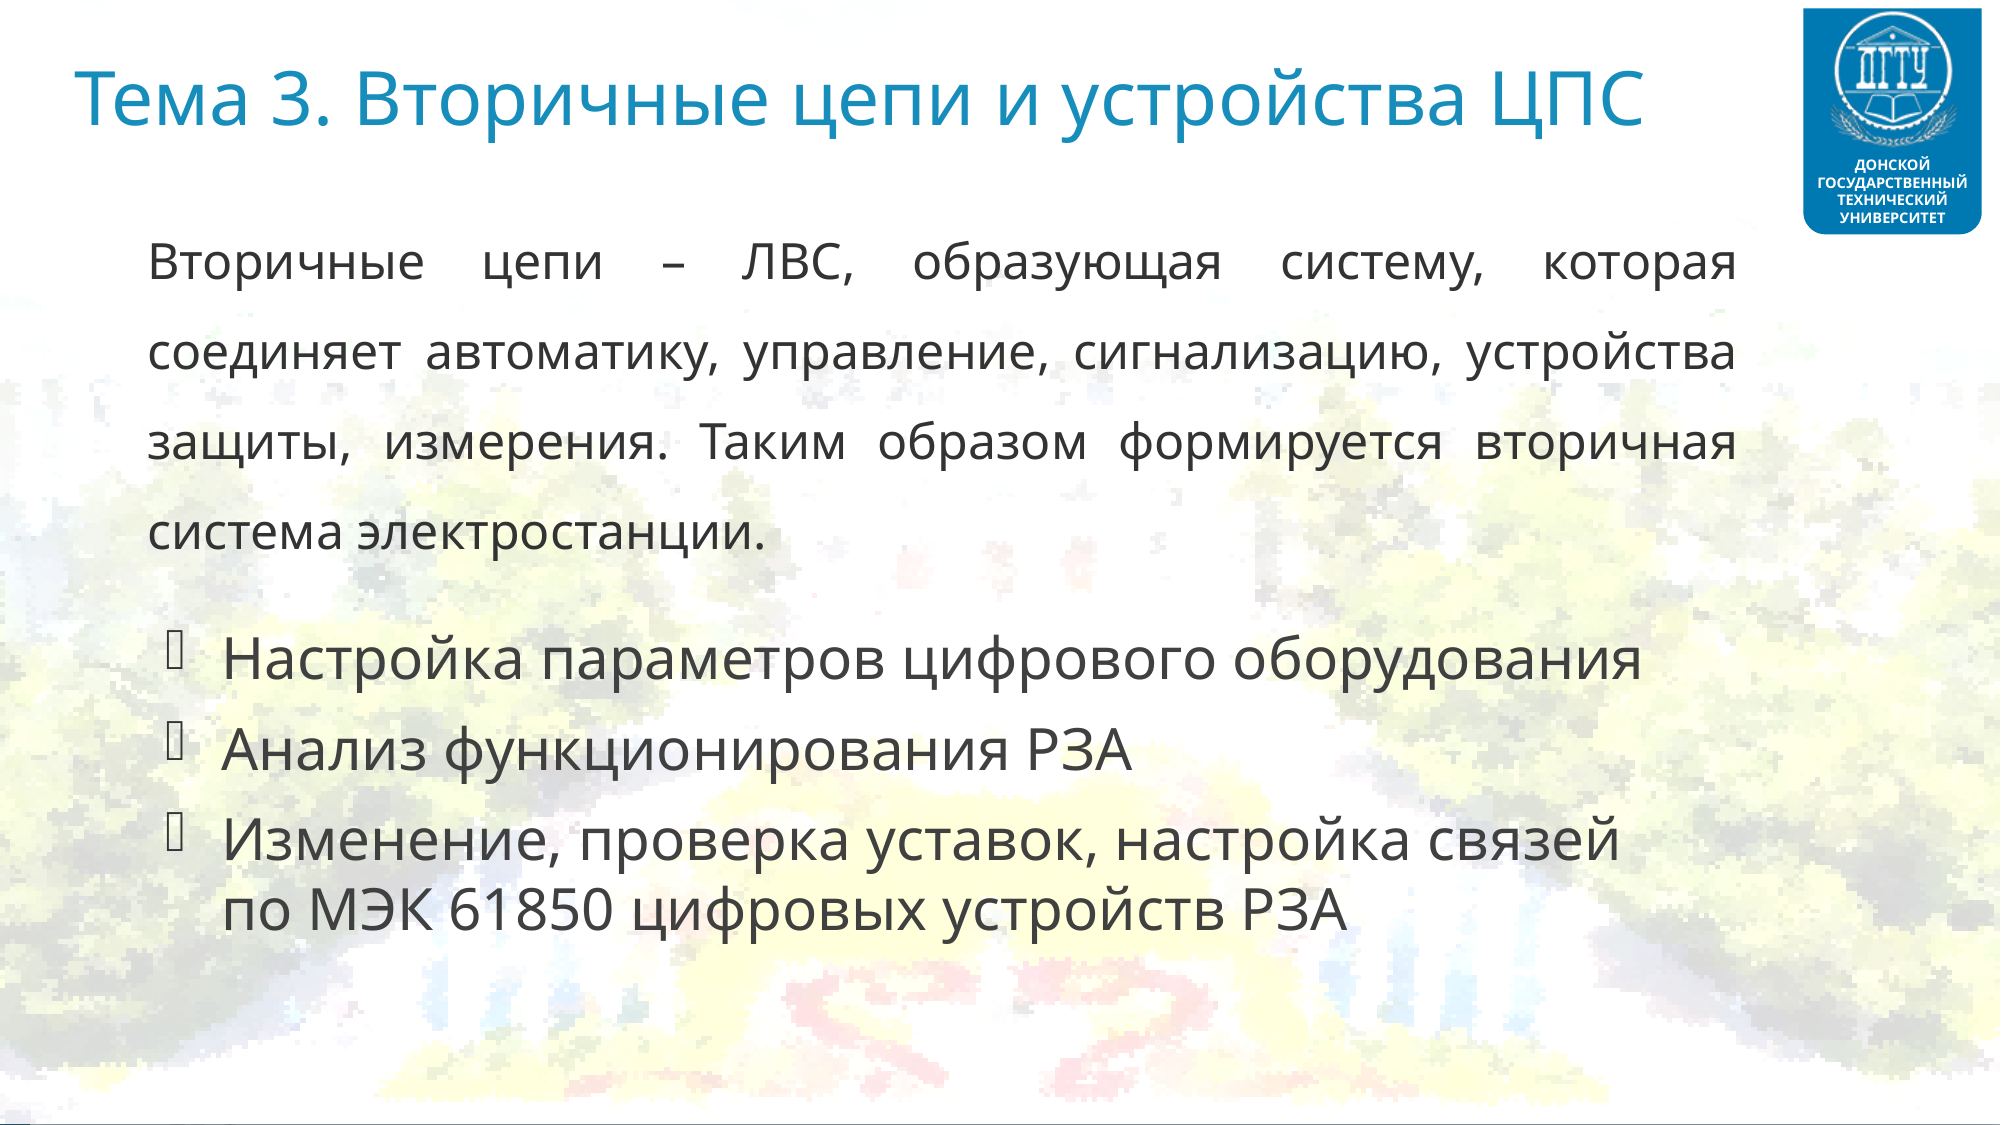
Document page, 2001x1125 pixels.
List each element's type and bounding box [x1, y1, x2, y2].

text_box [1793, 8, 1993, 236]
picture [0, 0, 2000, 1125]
